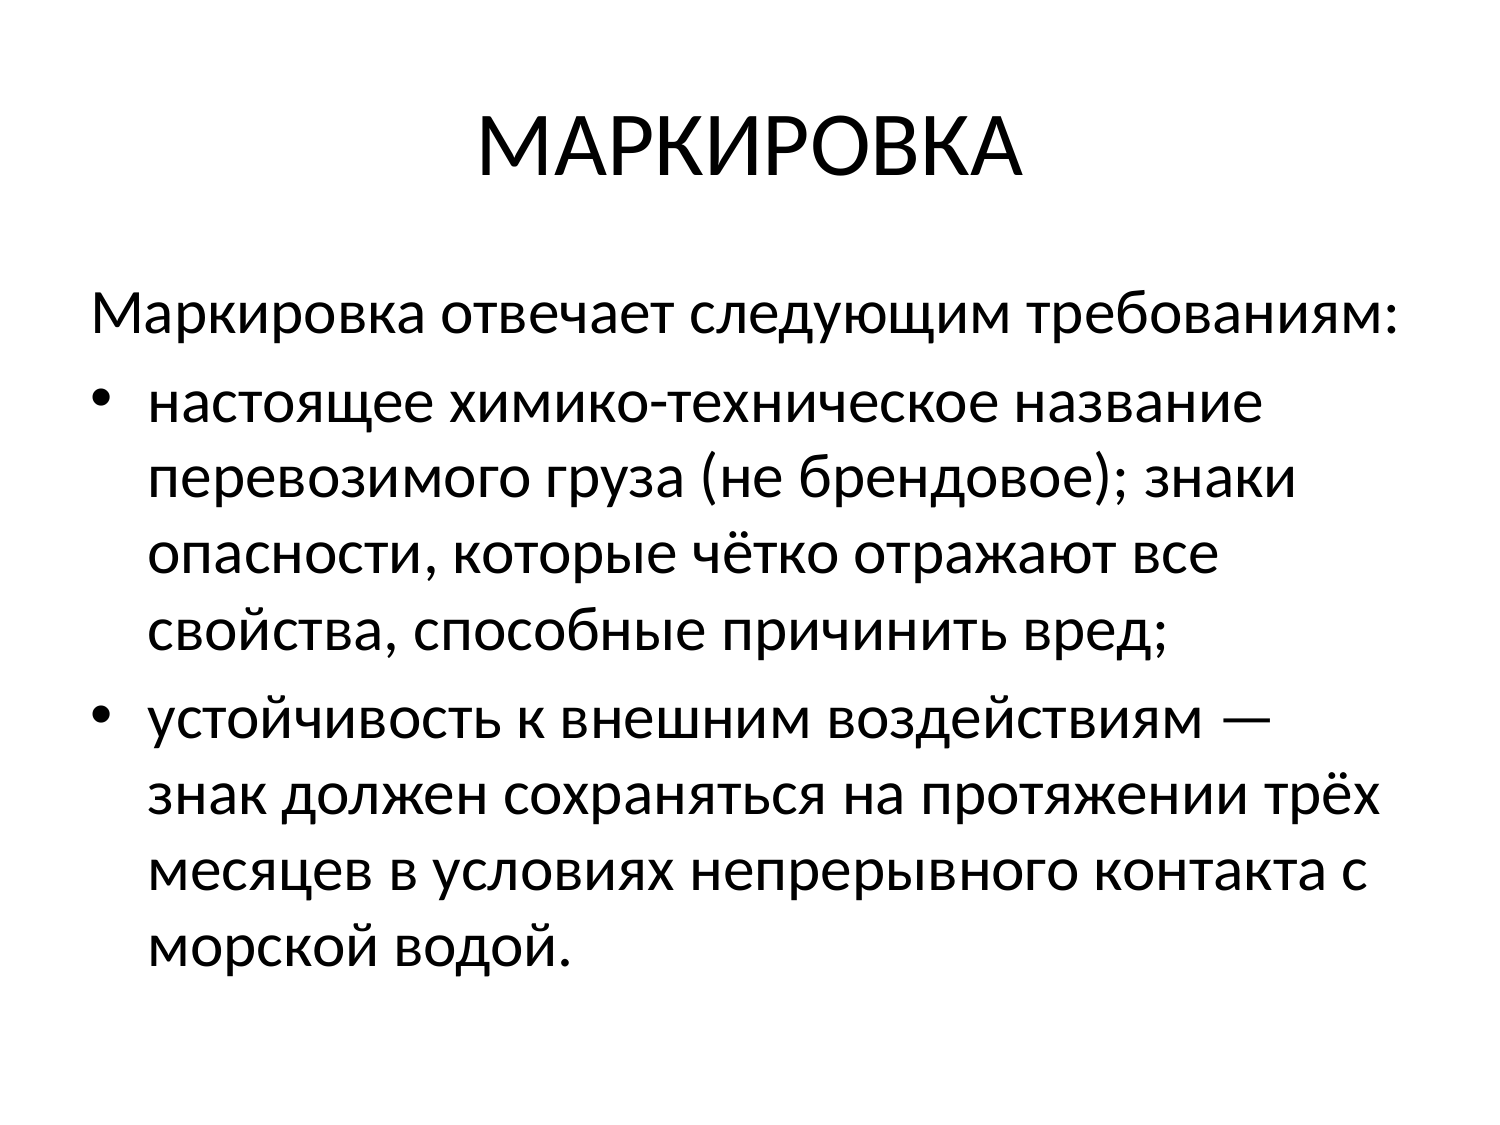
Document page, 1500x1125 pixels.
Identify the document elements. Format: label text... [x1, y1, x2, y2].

list Маркировка отвечает следующим требованиям: настоящее химико-техническое название перевозимого груза (не брендовое); знаки опасности, которые чётко отражают все свойства, способные причинить вред; устойчивость к внешним воздействиям — знак должен сохраняться на протяжении трёх месяцев в условиях непрерывного контакта с морской водой. [75, 262, 1425, 1005]
title МАРКИРОВКА [75, 45, 1425, 233]
